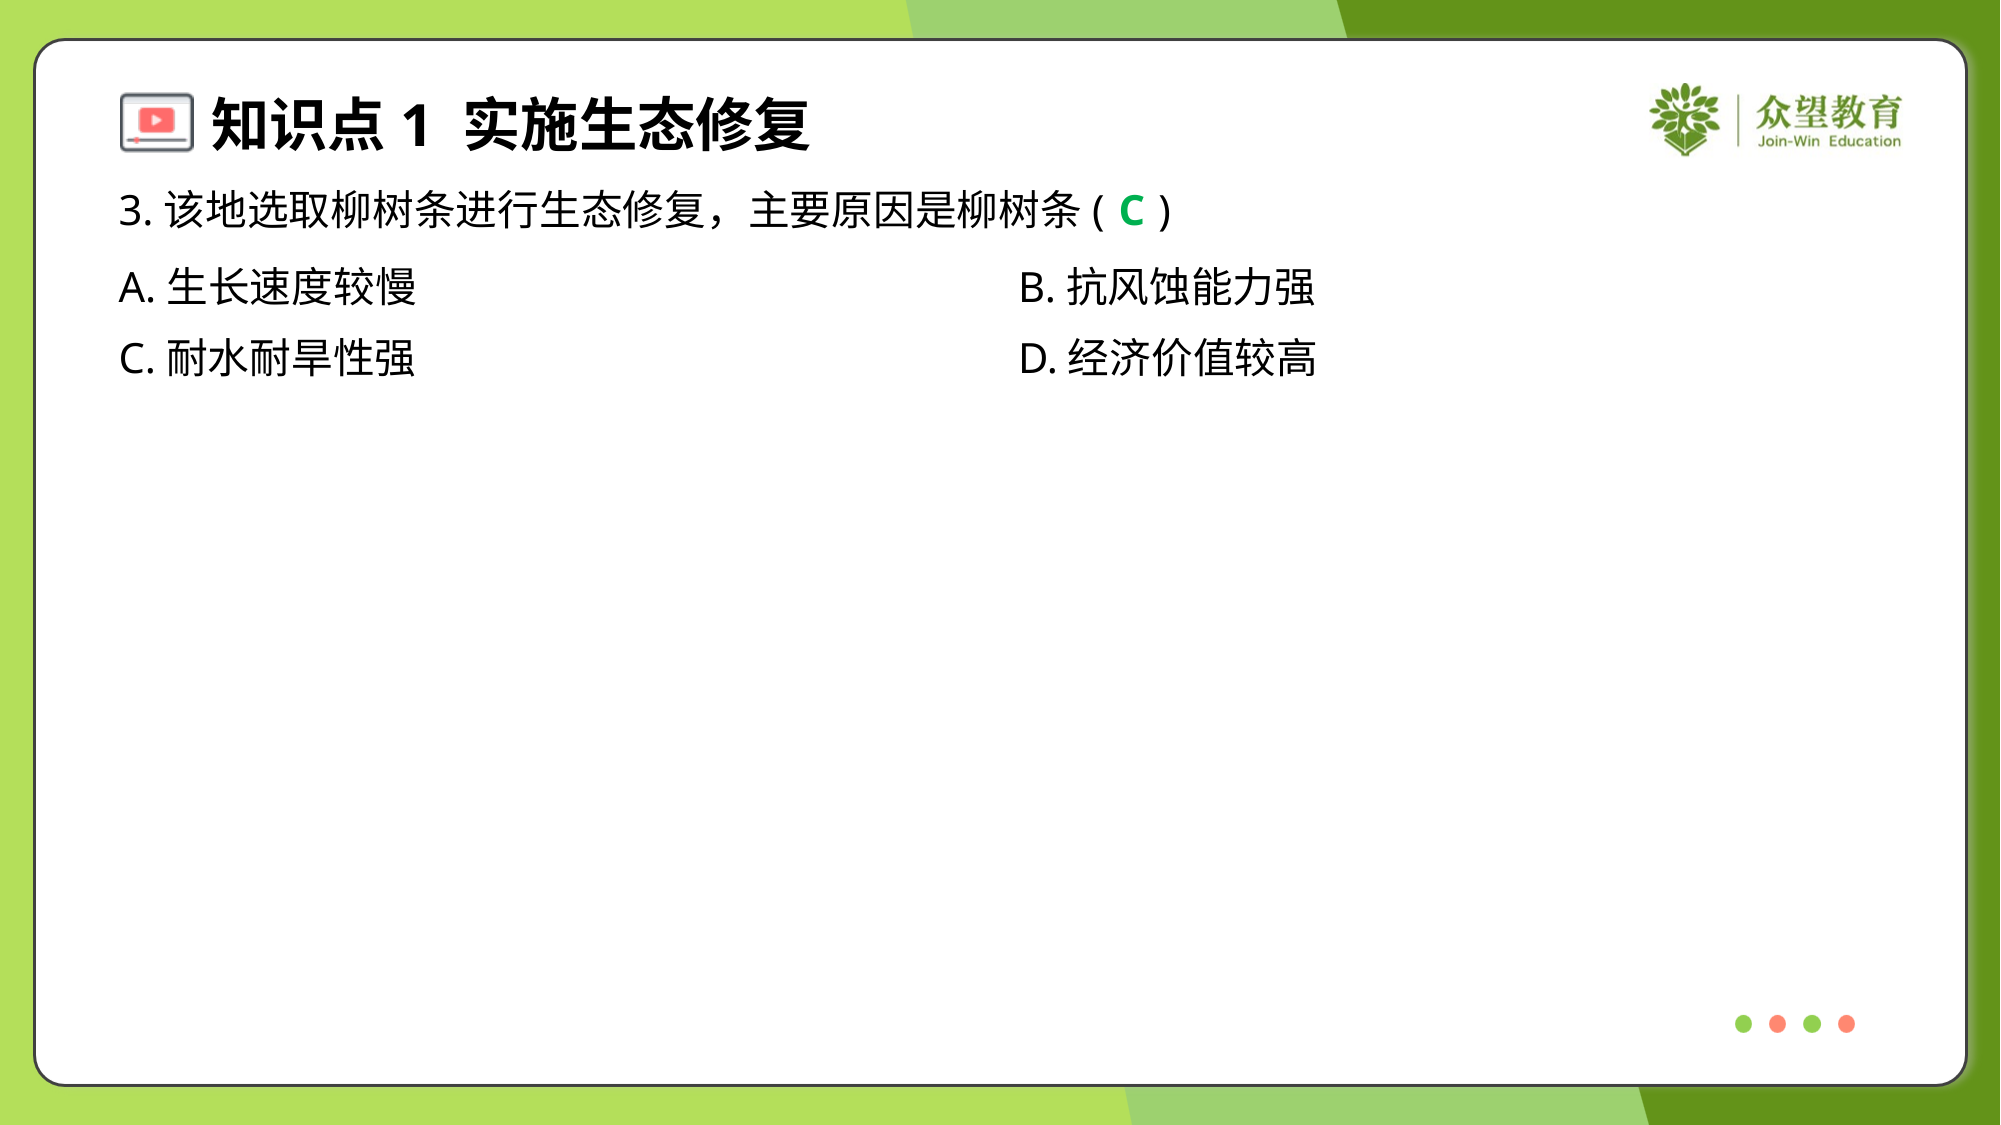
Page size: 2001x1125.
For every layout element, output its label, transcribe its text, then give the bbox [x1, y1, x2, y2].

text_box 3.该地选取柳树条进行生态修复，主要原因是柳树条( ) [1161, 158, 1883, 226]
text_box 3.该地选取柳树条进行生态修复，主要原因是柳树条( ) [118, 158, 1102, 226]
text_box A.生长速度较慢 B.抗风蚀能力强 C.耐水耐旱性强 D.经济价值较高 [118, 235, 1883, 374]
picture [0, 0, 2000, 1125]
text_box C [1102, 158, 1161, 226]
